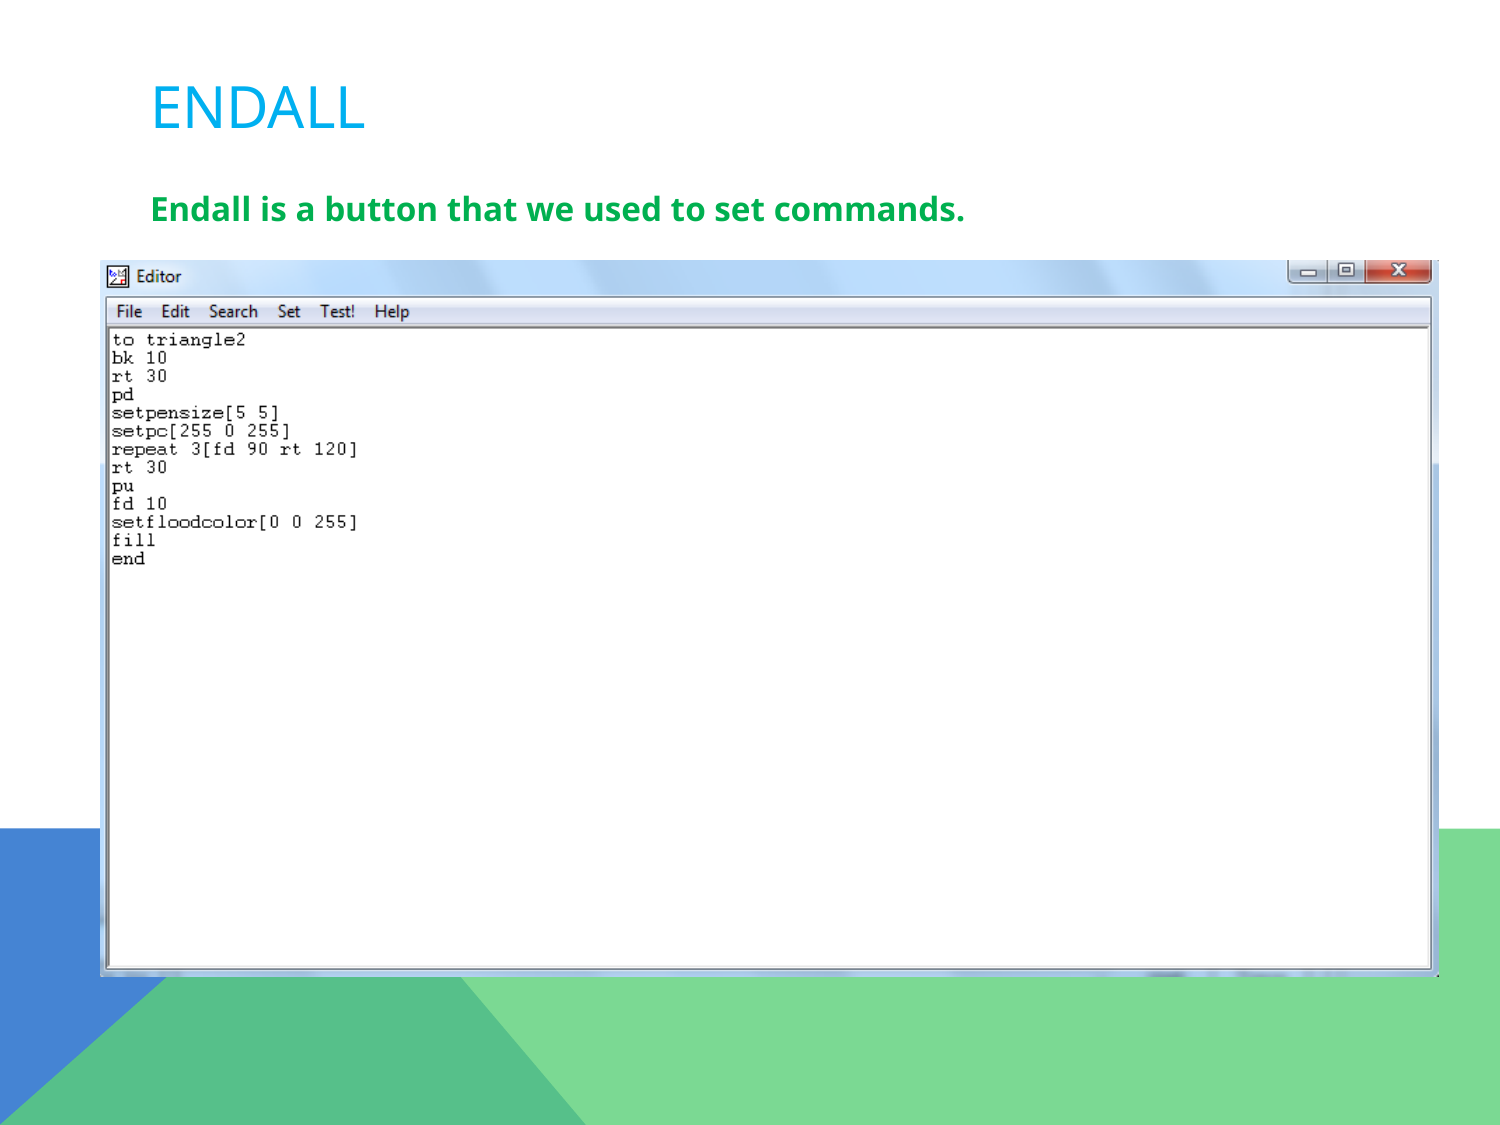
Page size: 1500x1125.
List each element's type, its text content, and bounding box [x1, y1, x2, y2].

title Endall [135, 60, 1369, 150]
list Endall is a button that we used to set commands. [135, 180, 1369, 259]
picture [100, 260, 1440, 978]
